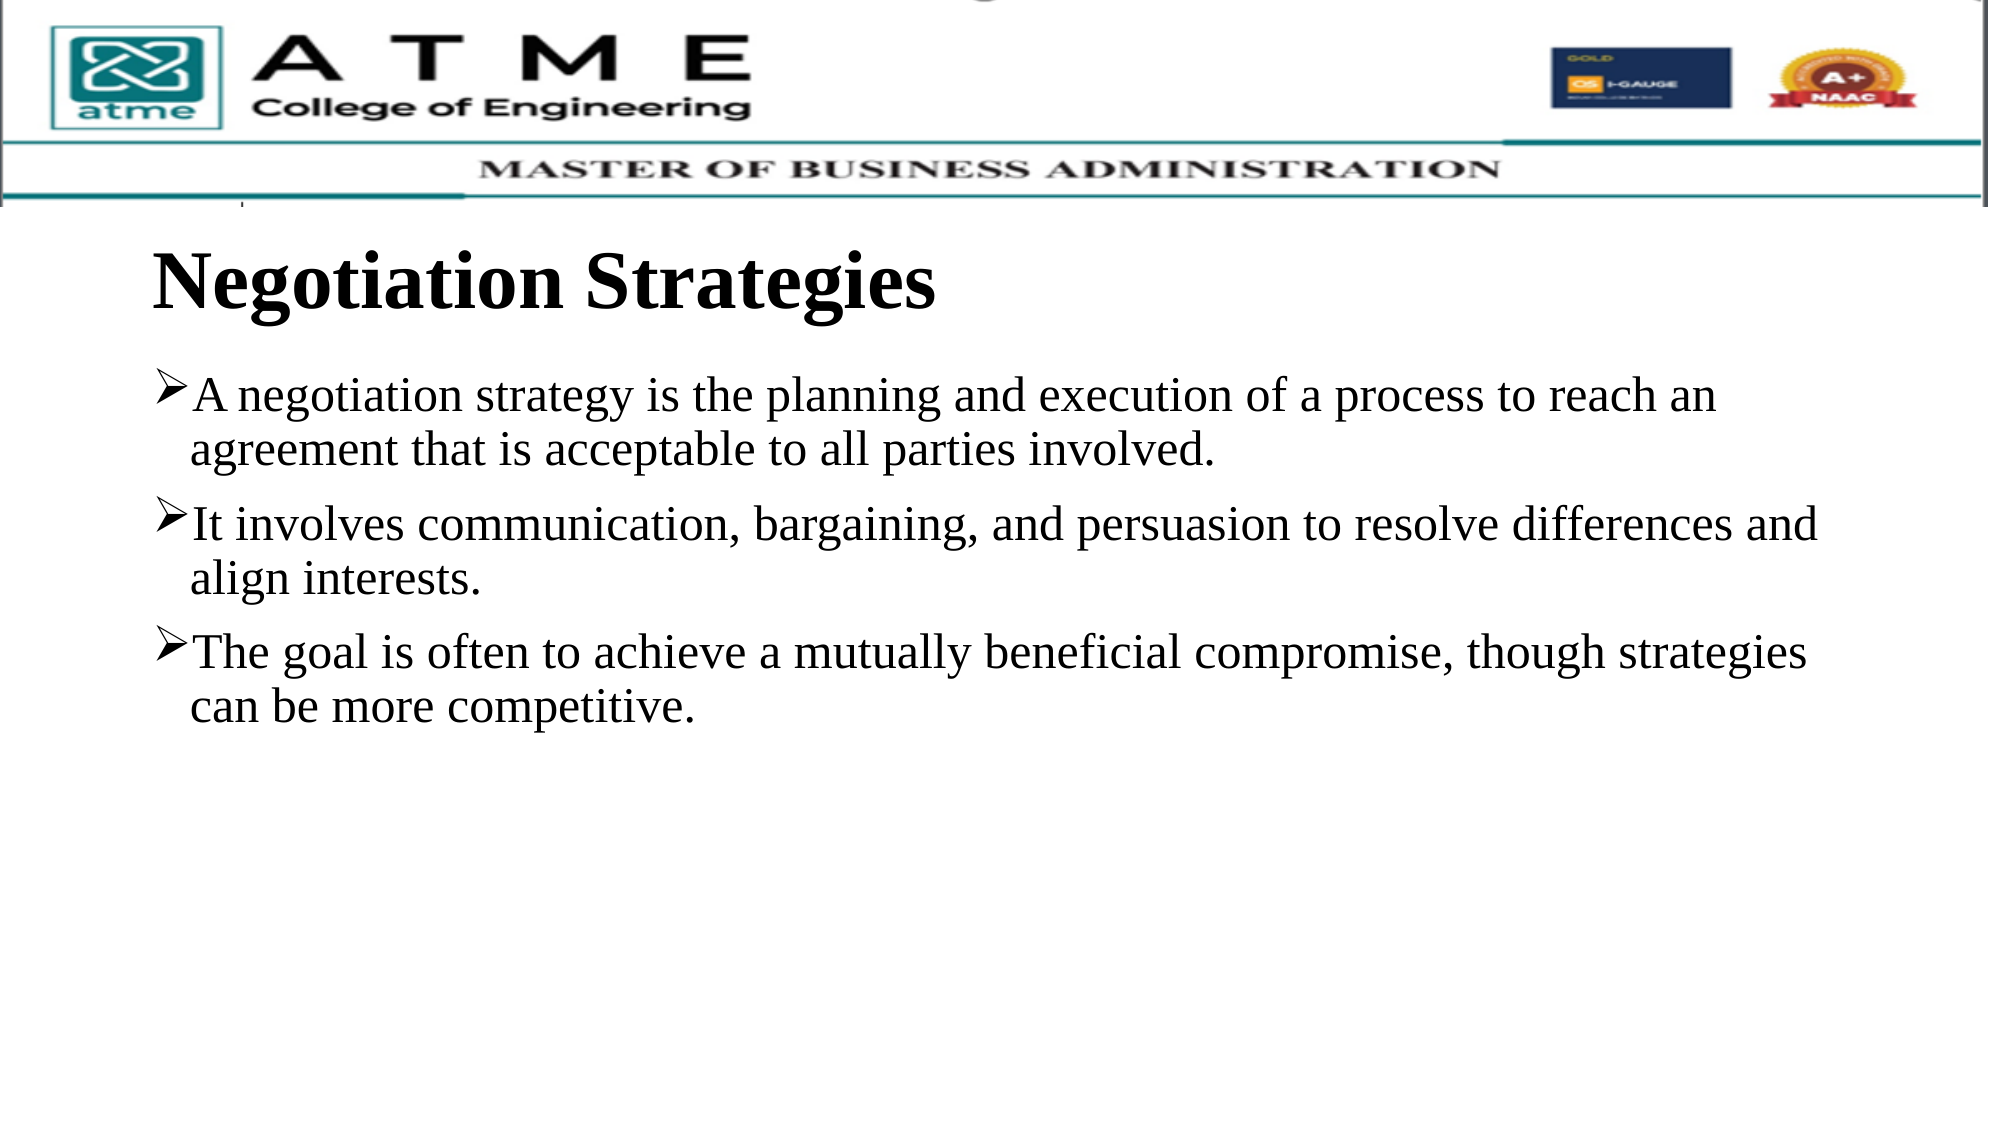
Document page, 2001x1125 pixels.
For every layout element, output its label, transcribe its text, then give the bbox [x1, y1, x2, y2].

picture [0, 0, 1988, 207]
title Negotiation Strategies [137, 172, 1863, 360]
list A negotiation strategy is the planning and execution of a process to reach an agreement that is acceptable to all parties involved. It involves communication, bargaining, and persuasion to resolve differences and align interests. The goal is often to achieve a mutually beneficial compromise, though strategies can be more competitive. [137, 360, 1863, 1075]
